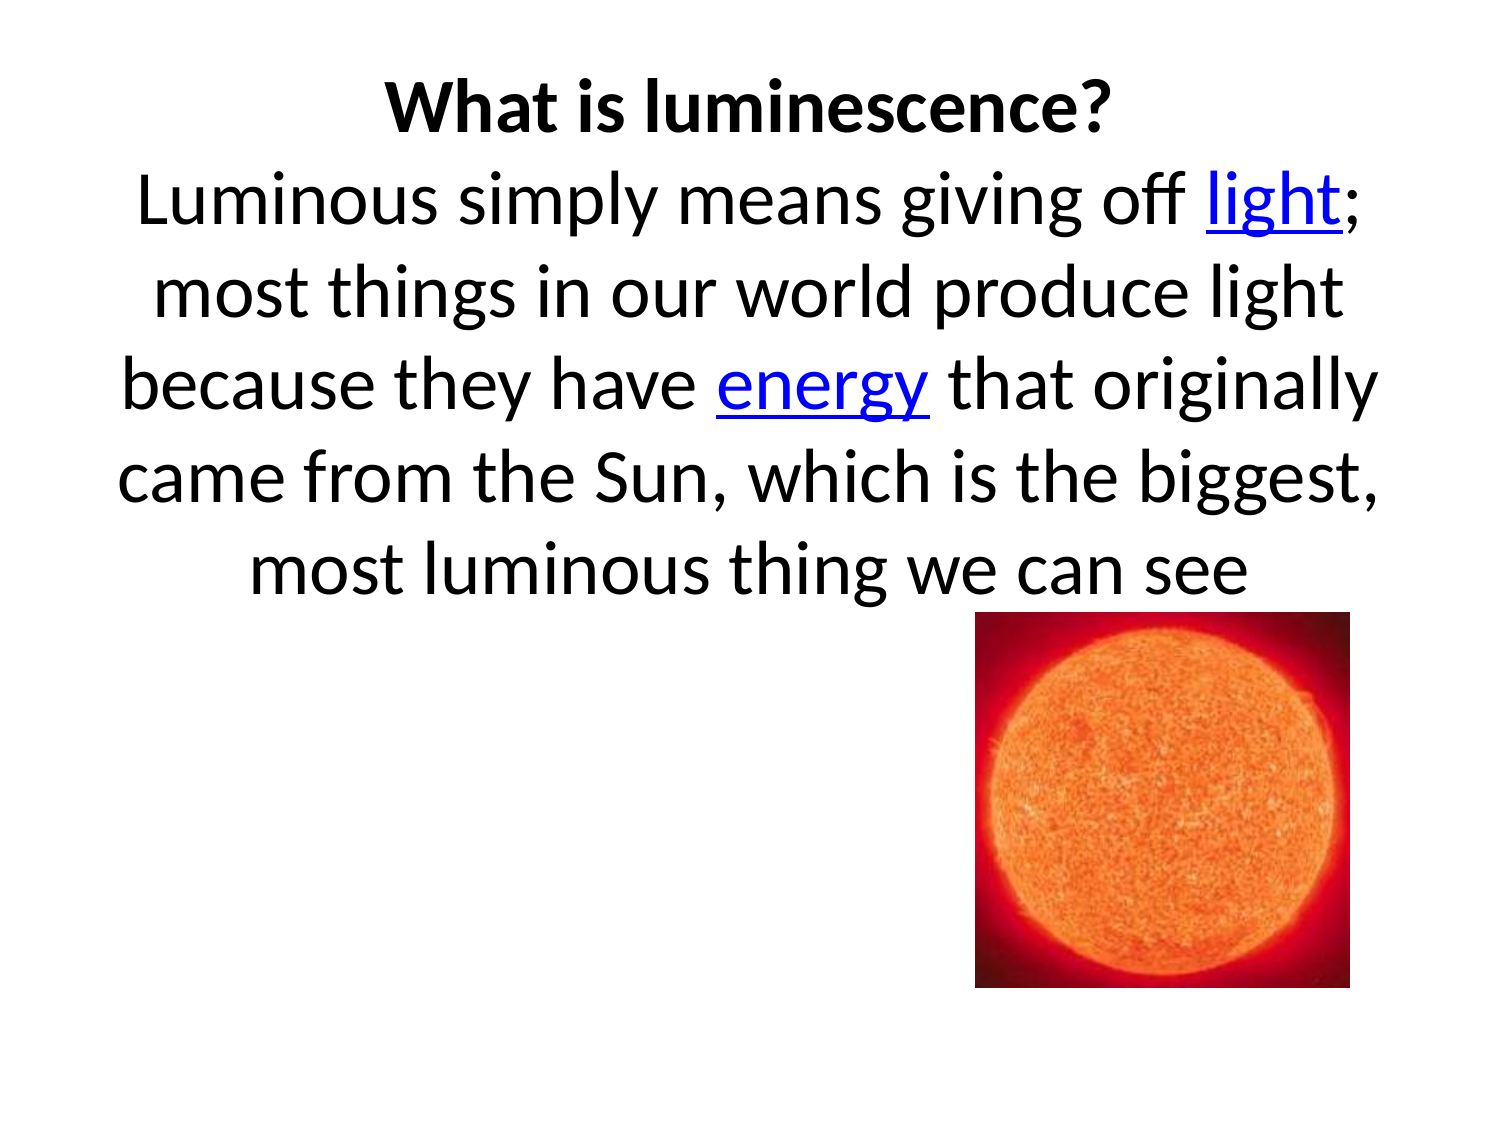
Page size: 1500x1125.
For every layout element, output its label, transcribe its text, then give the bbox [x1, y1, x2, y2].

picture [974, 612, 1351, 988]
title What is luminescence? Luminous simply means giving off light; most things in our world produce light because they have energy that originally came from the Sun, which is the biggest, most luminous thing we can see [75, 45, 1425, 713]
